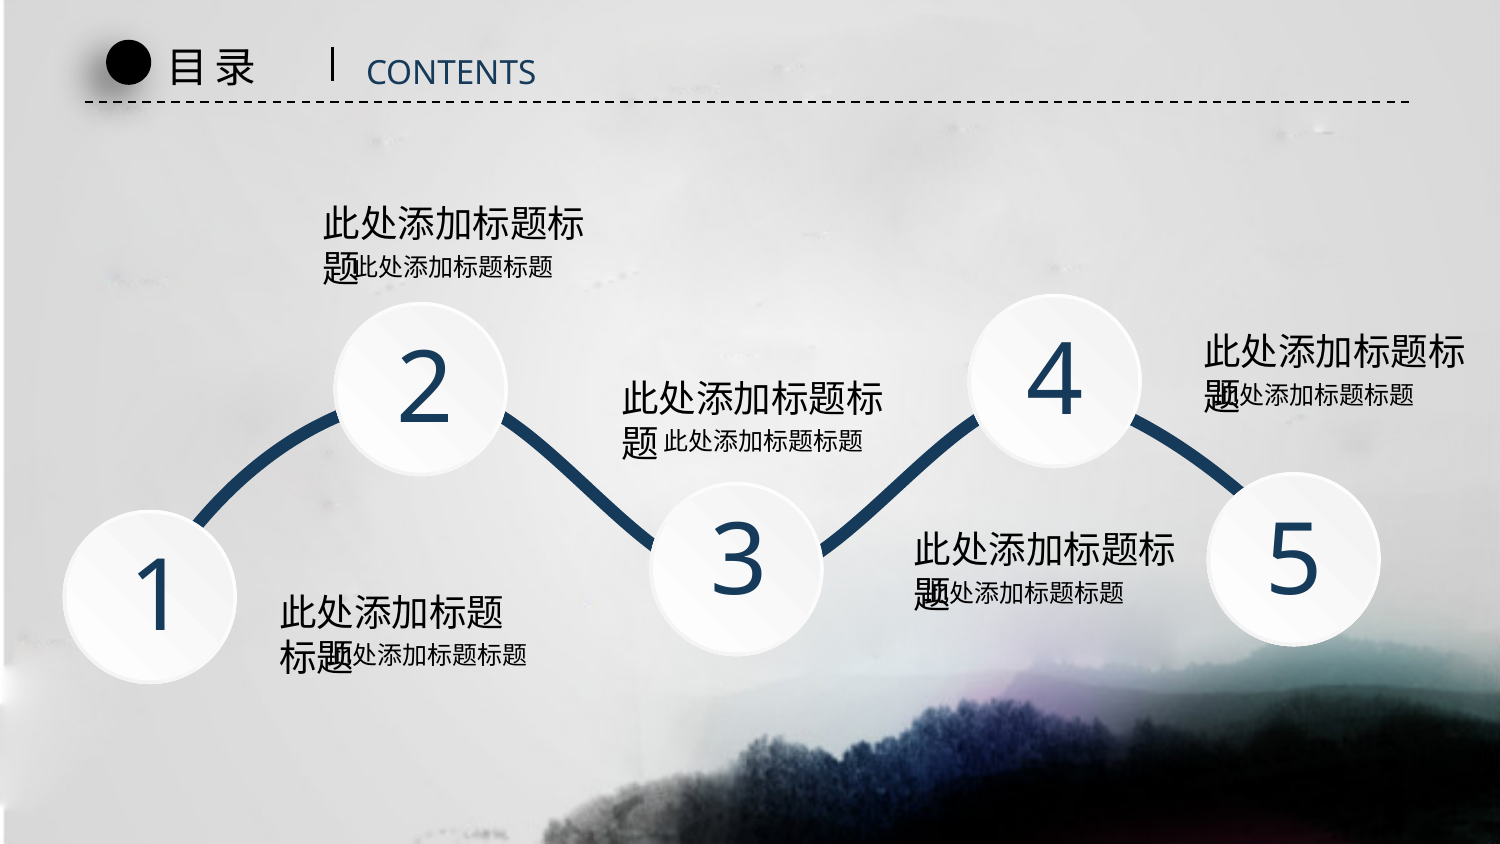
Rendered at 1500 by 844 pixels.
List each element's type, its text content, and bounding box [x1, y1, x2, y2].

text_box 此处添加标题标题 [606, 367, 910, 473]
text_box 此处添加标题标题 [1188, 320, 1486, 426]
text_box [335, 421, 644, 591]
text_box 此处添加标题标题 [909, 570, 1140, 616]
text_box 此处添加标题标题 [312, 631, 543, 677]
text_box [62, 643, 238, 685]
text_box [1206, 471, 1382, 647]
text_box 此处添加标题标题 [898, 519, 1197, 624]
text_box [649, 481, 824, 657]
text_box [828, 425, 1216, 589]
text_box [967, 293, 1142, 469]
text_box 此处添加标题标题 [648, 418, 879, 463]
text_box 此处添加标题标题 [335, 192, 609, 298]
picture [0, 0, 1500, 844]
text_box 此处添加标题标题 [264, 643, 530, 687]
text_box 此处添加标题标题 [338, 244, 568, 289]
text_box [333, 301, 509, 477]
text_box 此处添加标题标题 [335, 581, 530, 631]
text_box CONTENTS [351, 43, 552, 99]
text_box 此处添加标题标题 [1199, 371, 1430, 417]
